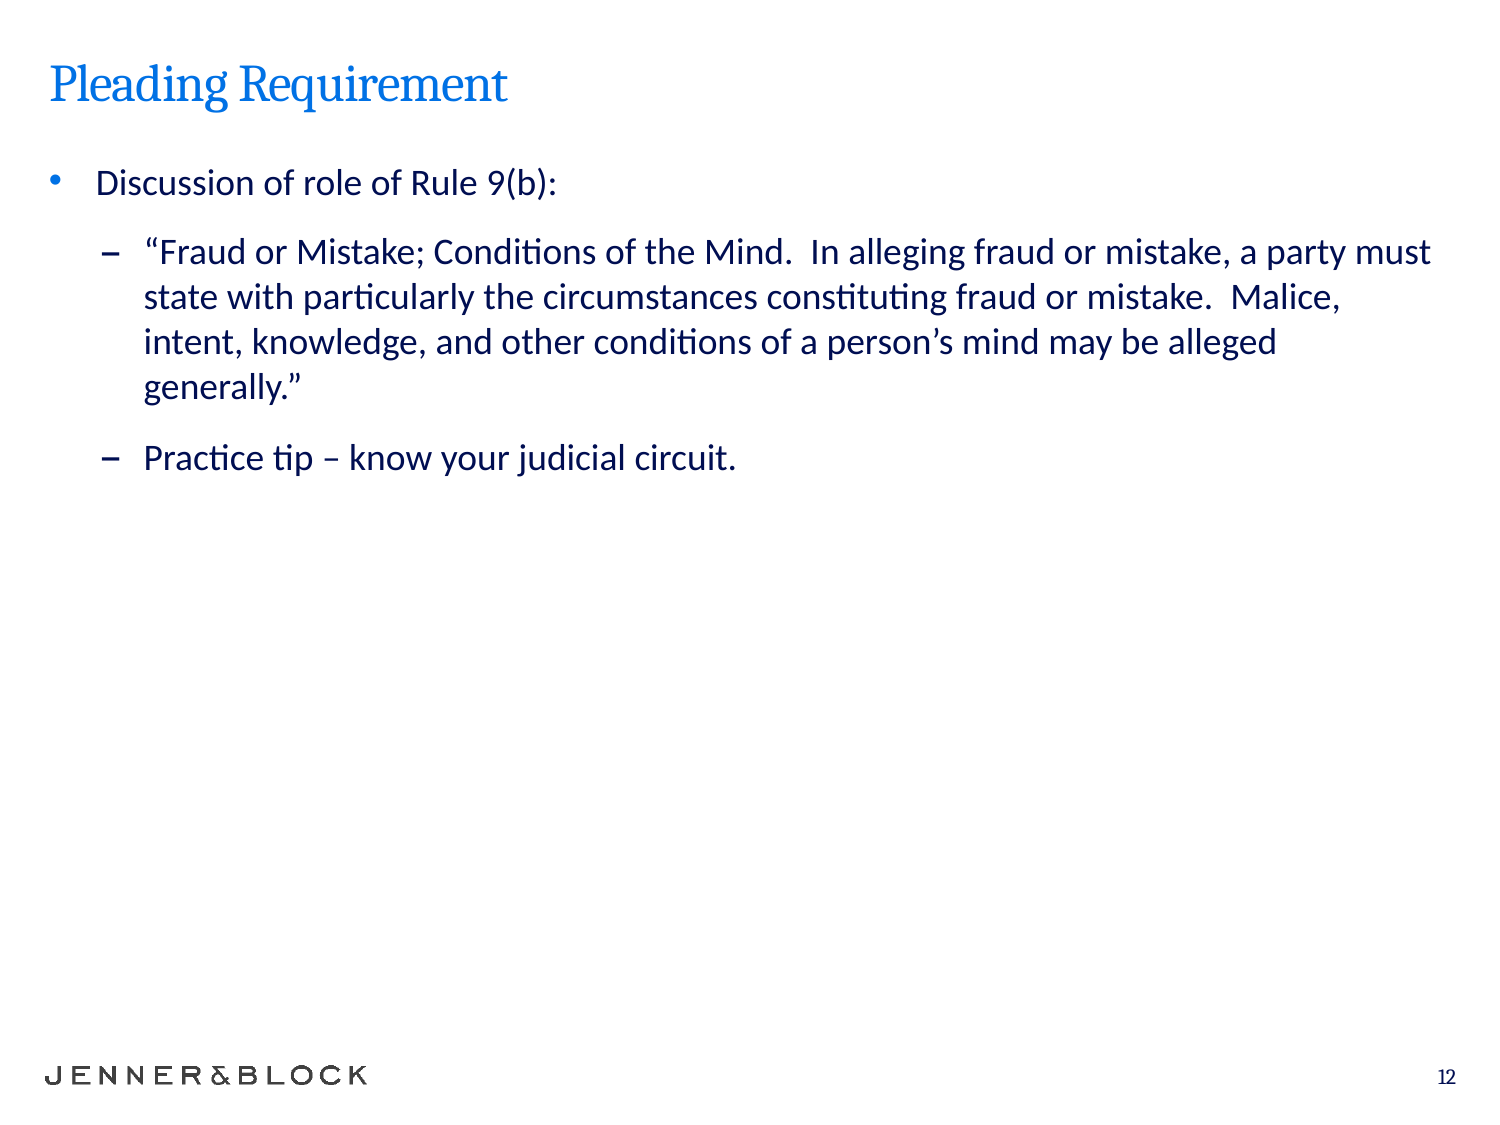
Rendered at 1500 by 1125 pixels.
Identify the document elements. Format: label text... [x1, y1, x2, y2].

list Discussion of role of Rule 9(b): “Fraud or Mistake; Conditions of the Mind. In alleging fraud or mistake, a party must state with particularly the circumstances constituting fraud or mistake. Malice, intent, knowledge, and other conditions of a person’s mind may be alleged generally.” Practice tip – know your judicial circuit. [48, 149, 1450, 1025]
title Pleading Requirement [49, 40, 1450, 120]
